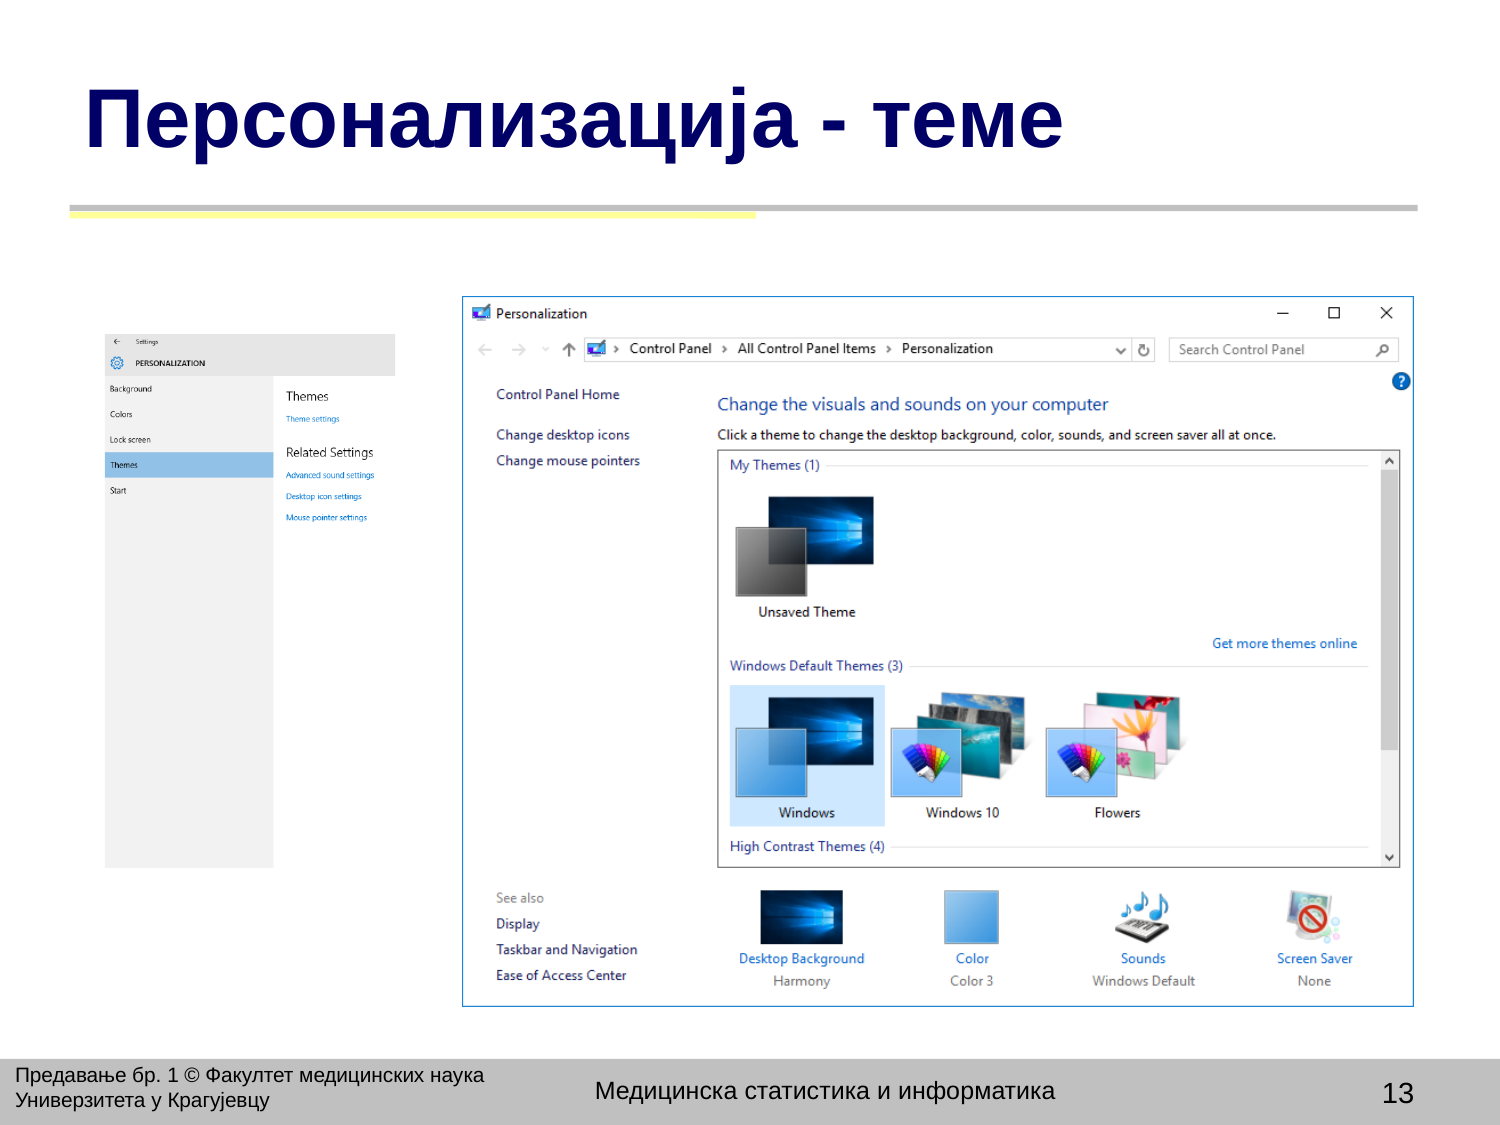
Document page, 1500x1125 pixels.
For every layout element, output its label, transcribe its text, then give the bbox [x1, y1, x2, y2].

slide_number Предавање бр. 1 © Факултет медицинских наука Универзитета у Крагујевцу [0, 1053, 624, 1108]
footer Медицинска статистика и информатика [512, 1066, 1140, 1125]
title Персонализација - теме [69, 19, 1426, 208]
slide_number 13 [1161, 1066, 1430, 1125]
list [104, 333, 396, 868]
picture [462, 296, 1414, 1007]
